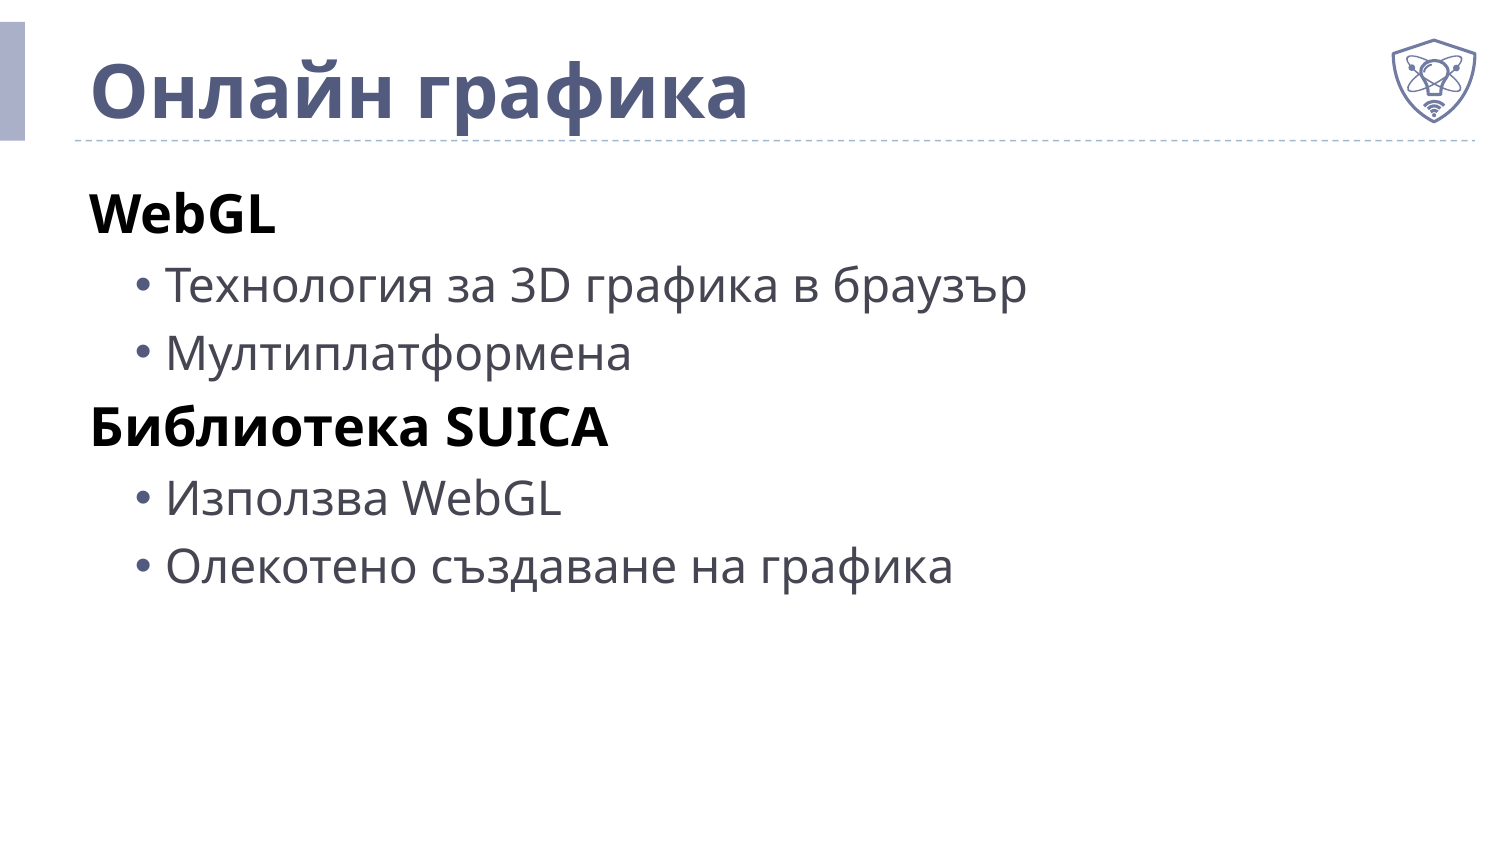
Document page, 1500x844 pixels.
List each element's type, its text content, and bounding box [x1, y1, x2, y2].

title Онлайн графика [75, 18, 1475, 141]
list WebGL Технология за 3D графика в браузър Мултиплатформена Библиотека SUICA Използва WebGL Олекотено създаване на графика [75, 171, 1475, 835]
